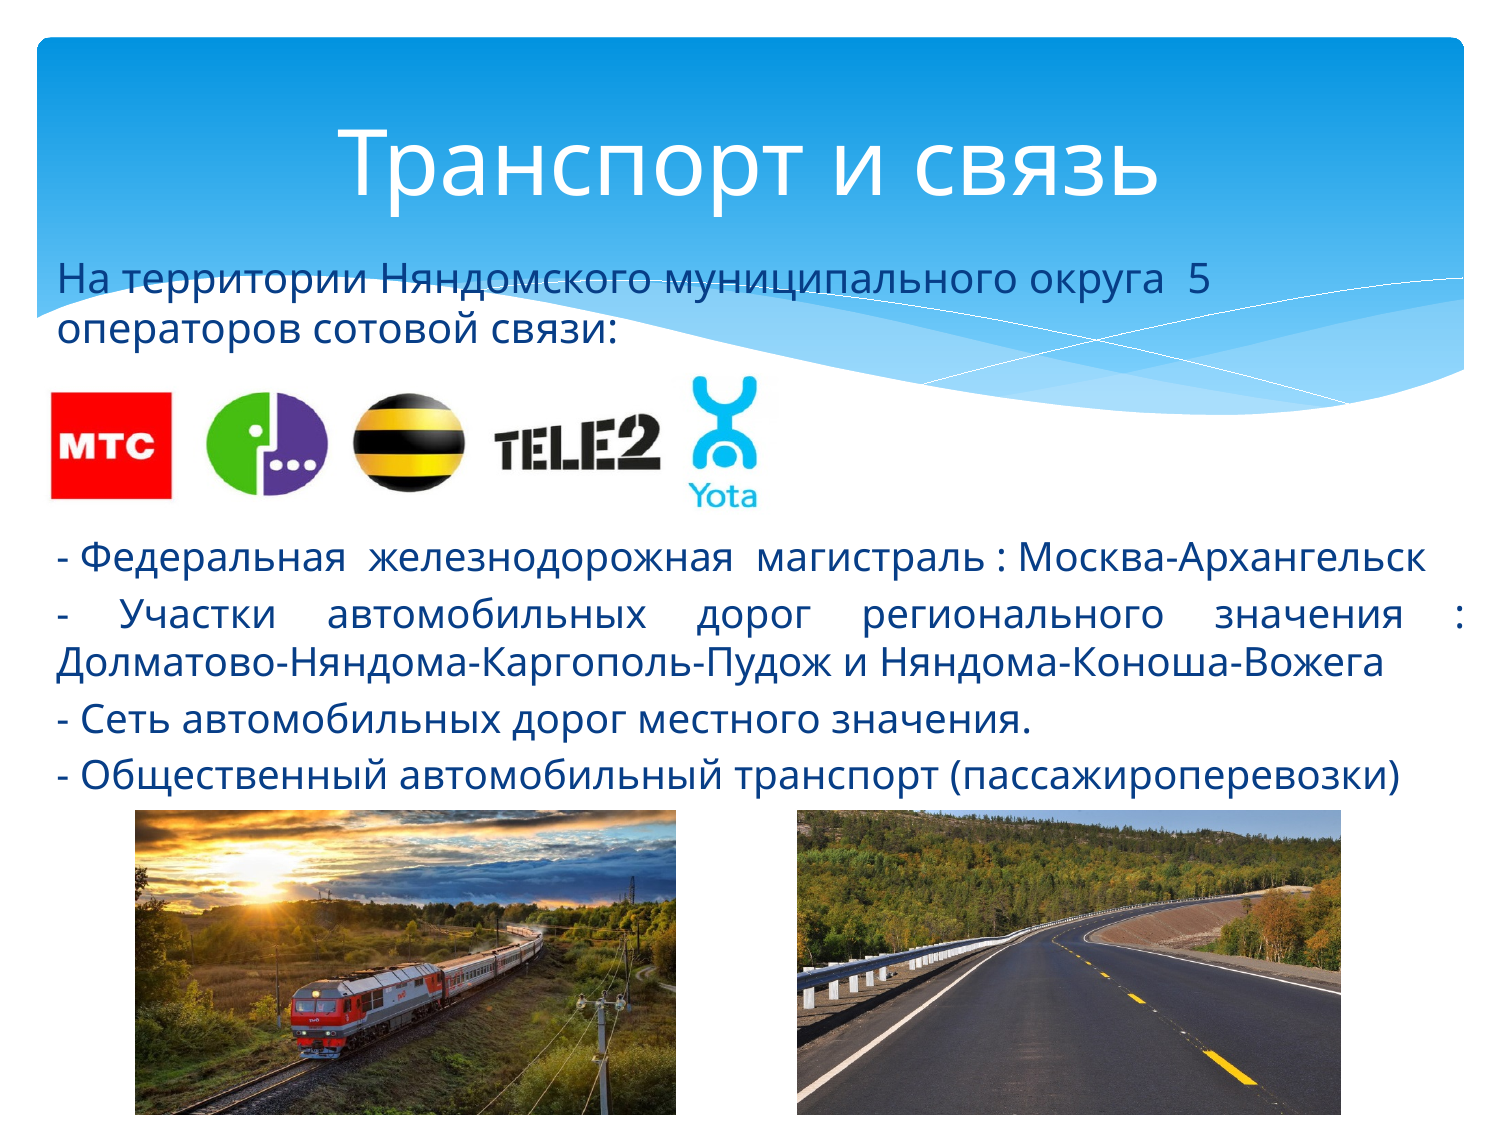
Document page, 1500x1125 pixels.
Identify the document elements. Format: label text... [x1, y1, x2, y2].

title Транспорт и связь [75, 55, 1425, 243]
list - Федеральная железнодорожная магистраль : Москва-Архангельск - Участки автомобильных дорог регионального значения : Долматово-Няндома-Каргополь-Пудож и Няндома-Коноша-Вожега - Сеть автомобильных дорог местного значения. - Общественный автомобильный транспорт (пассажироперевозки) [41, 523, 1483, 811]
picture [4, 359, 798, 527]
list На территории Няндомского муниципального округа 5 операторов сотовой связи: [41, 243, 1459, 361]
picture [135, 810, 676, 1115]
picture [796, 810, 1341, 1115]
